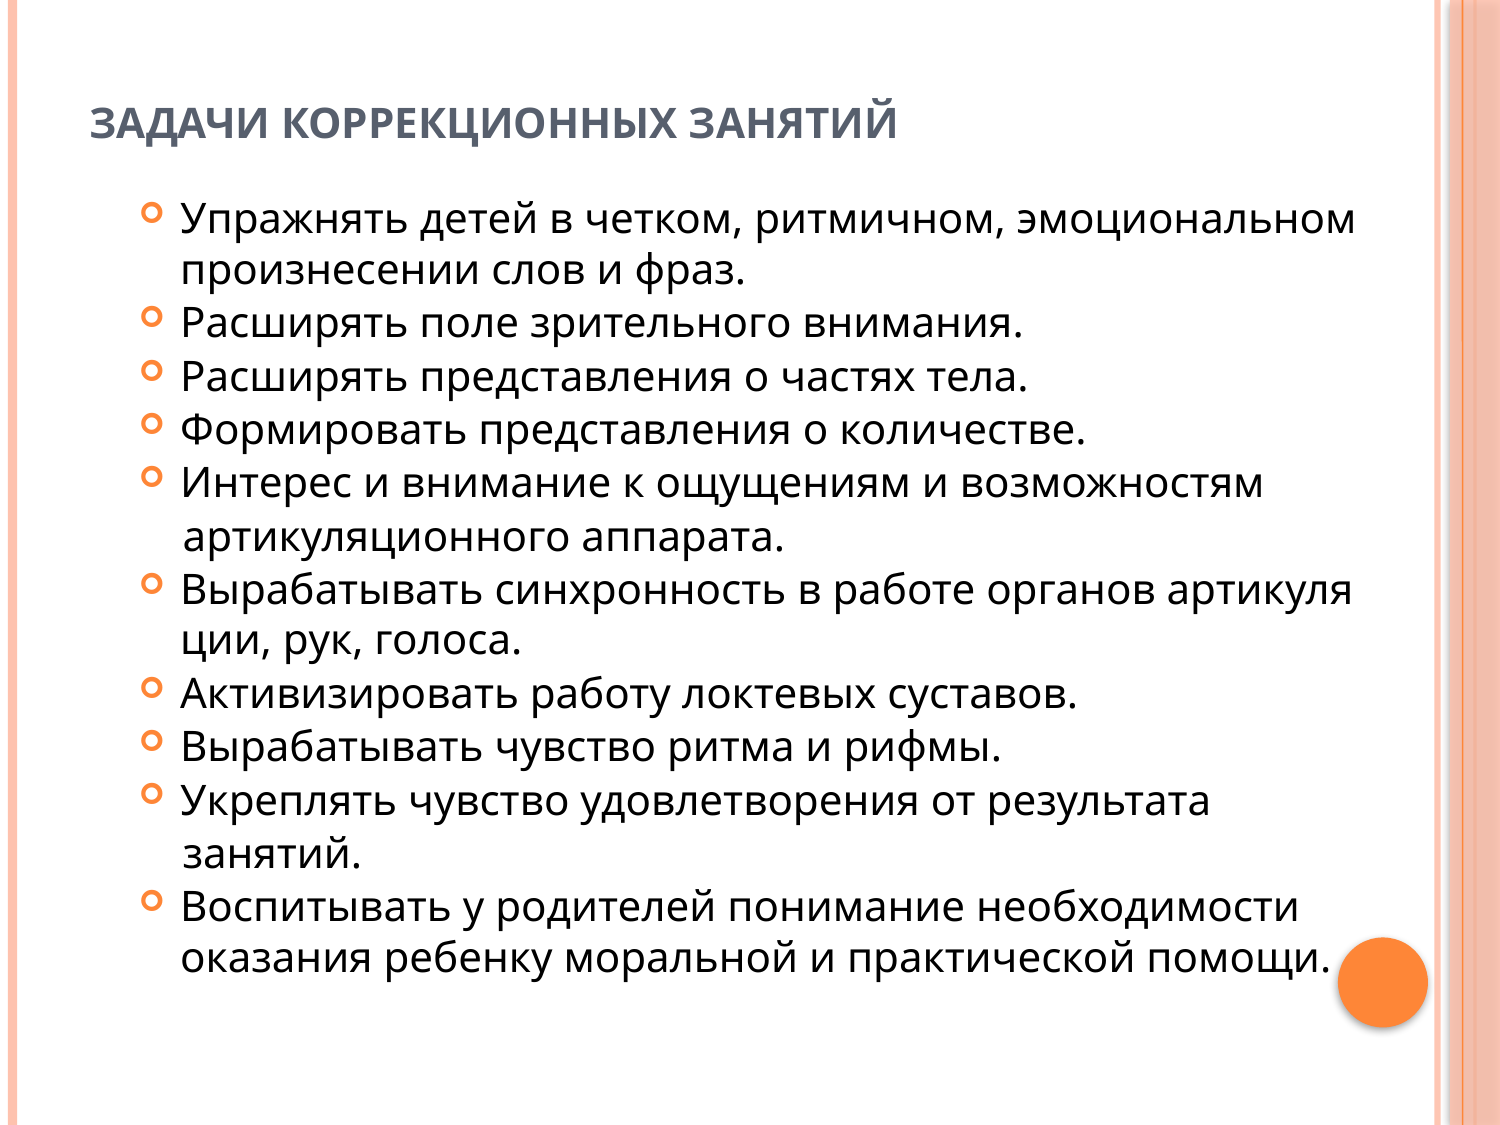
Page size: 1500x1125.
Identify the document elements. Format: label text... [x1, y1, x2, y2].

list Упражнять детей в четком, ритмичном, эмоциональ­ном произнесении слов и фраз. Расширять поле зрительного вни­мания. Расширять представления о частях тела. Формировать представления о количестве. Интерес и внимание к ощущениям и возможностям ар­тикуляционного аппарата. Вырабатывать синхронность в работе органов артикуля­ции, рук, голоса. Активизировать работу локтевых суставов. Вырабатывать чувство ритма и рифмы. Укреплять чувство удовлетворения от результата заня­тий. Воспитывать у родителей понимание необходимости ока­зания ребенку моральной и практической помощи. [123, 184, 1388, 1035]
title Задачи коррекционных занятий [75, 45, 1425, 197]
